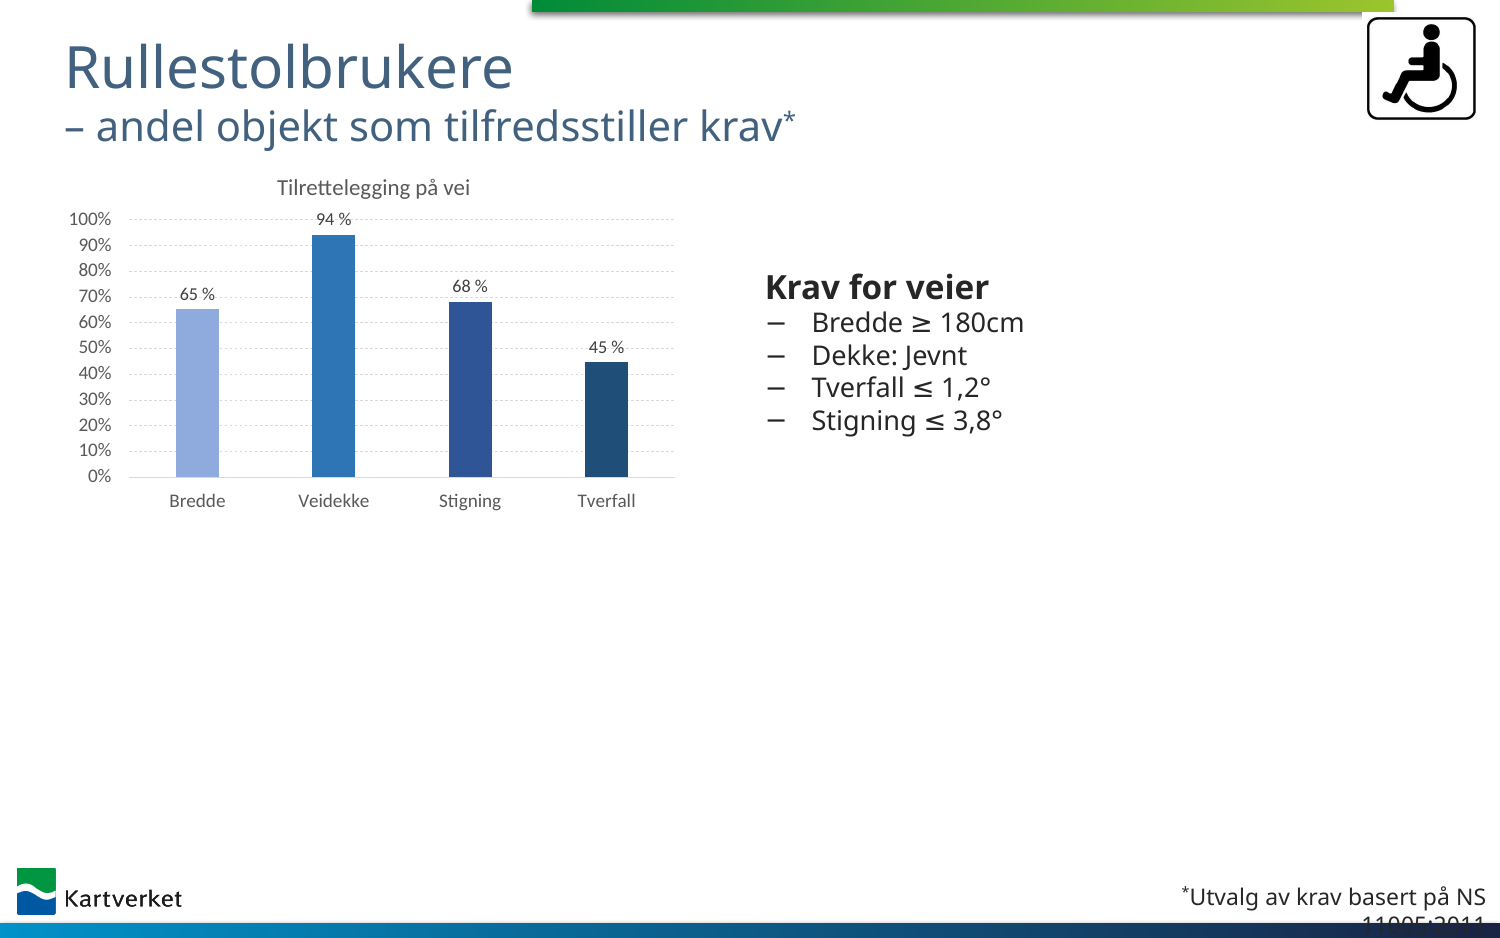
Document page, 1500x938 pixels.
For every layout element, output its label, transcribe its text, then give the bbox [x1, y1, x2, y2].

text_box *Utvalg av krav basert på NS 11005:2011 [1068, 873, 1500, 938]
picture [1362, 12, 1481, 126]
text_box Krav for veier Bredde ≥ 180cm Dekke: Jevnt Tverfall ≤ 1,2° Stigning ≤ 3,8° [750, 258, 1234, 444]
picture [62, 166, 686, 519]
text_box Rullestolbrukere – andel objekt som tilfredsstiller krav* [49, 25, 1431, 158]
